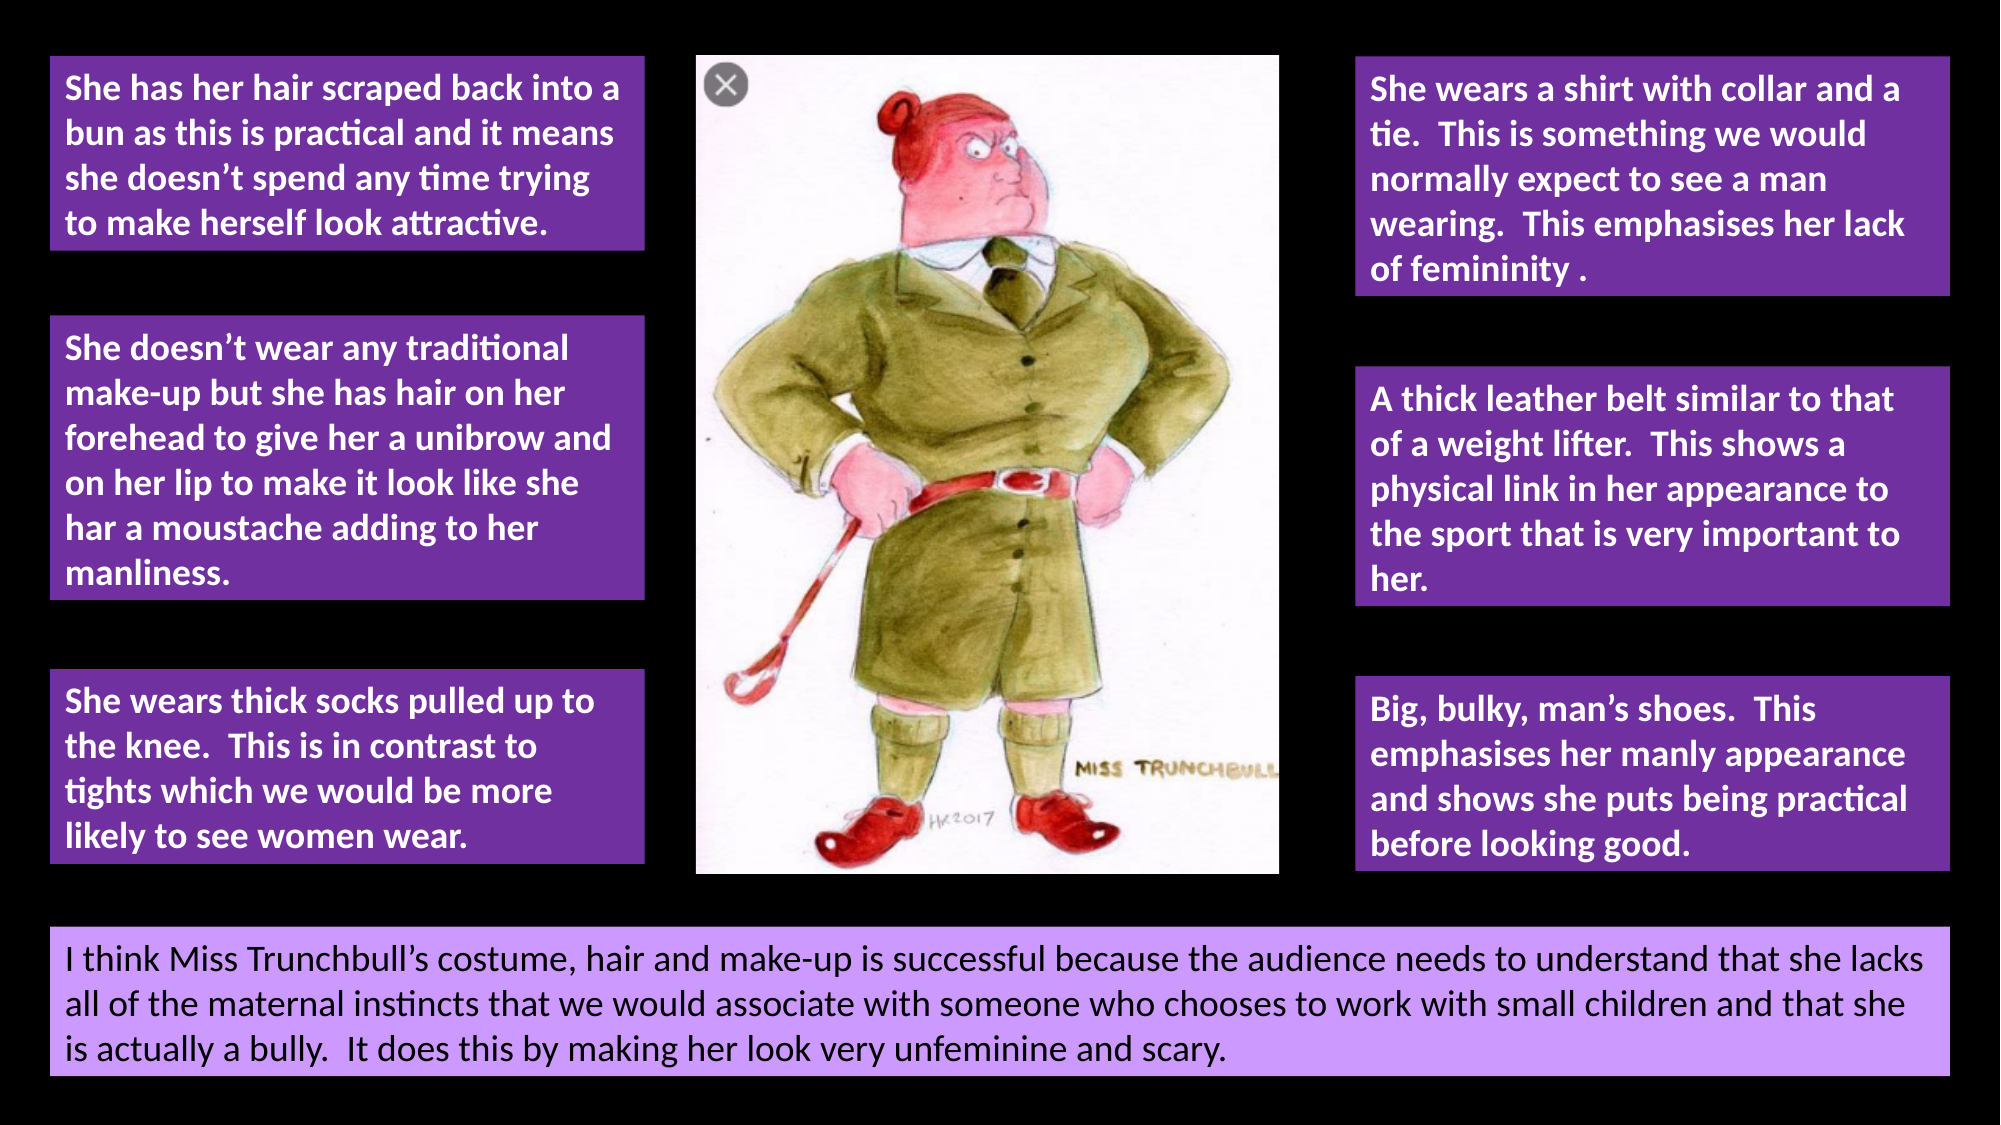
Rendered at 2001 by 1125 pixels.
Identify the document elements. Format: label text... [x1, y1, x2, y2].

text_box She doesn’t wear any traditional make-up but she has hair on her forehead to give her a unibrow and on her lip to make it look like she har a moustache adding to her manliness. [50, 315, 645, 601]
text_box She wears a shirt with collar and a tie. This is something we would normally expect to see a man wearing. This emphasises her lack of femininity . [1355, 56, 1950, 297]
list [695, 55, 1280, 874]
text_box Big, bulky, man’s shoes. This emphasises her manly appearance and shows she puts being practical before looking good. [1355, 676, 1950, 871]
text_box A thick leather belt similar to that of a weight lifter. This shows a physical link in her appearance to the sport that is very important to her. [1355, 366, 1950, 607]
text_box She wears thick socks pulled up to the knee. This is in contrast to tights which we would be more likely to see women wear. [50, 669, 645, 864]
text_box I think Miss Trunchbull’s costume, hair and make-up is successful because the audience needs to understand that she lacks all of the maternal instincts that we would associate with someone who chooses to work with small children and that she is actually a bully. It does this by making her look very unfeminine and scary. [50, 926, 1950, 1077]
text_box She has her hair scraped back into a bun as this is practical and it means she doesn’t spend any time trying to make herself look attractive. [50, 55, 645, 251]
